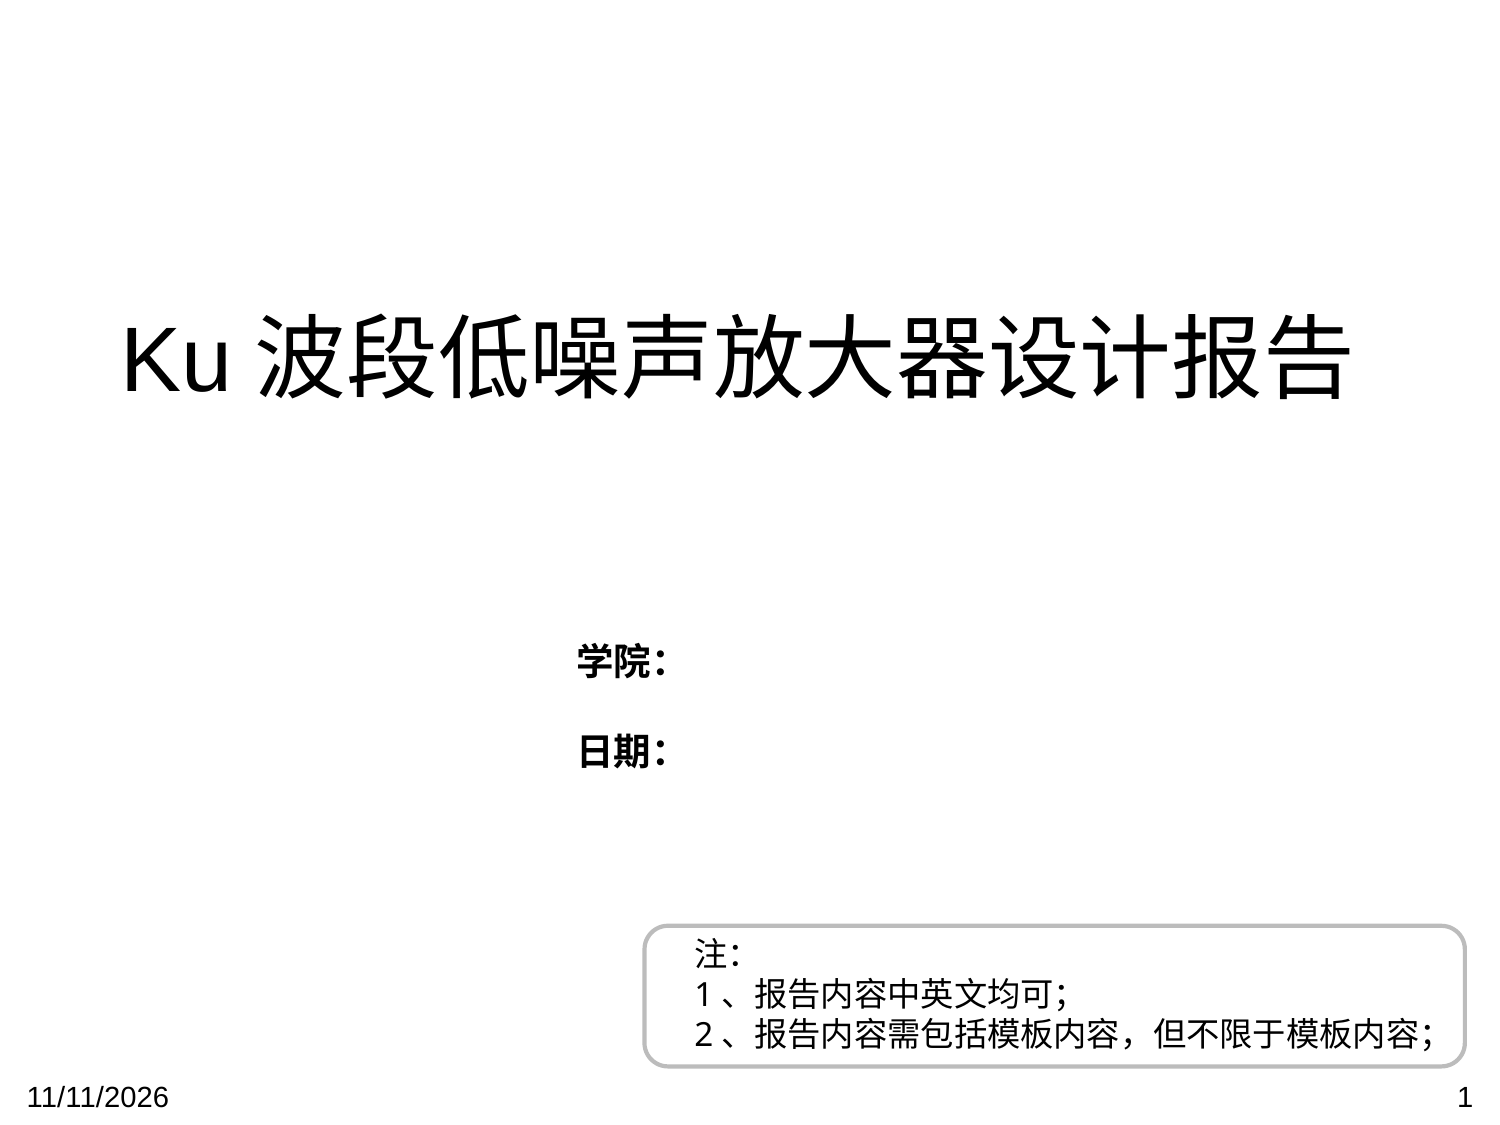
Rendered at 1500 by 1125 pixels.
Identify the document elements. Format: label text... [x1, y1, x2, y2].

text_box 学院： 日期： [398, 585, 868, 781]
text_box [642, 923, 1450, 1069]
text_box 注： 1、报告内容中英文均可； 2、报告内容需包括模板内容，但不限于模板内容； [679, 925, 1500, 1101]
slide_number 1 [1138, 1101, 1489, 1125]
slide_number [11, 1070, 362, 1125]
text_box Ku波段低噪声放大器设计报告 [58, 292, 1418, 418]
